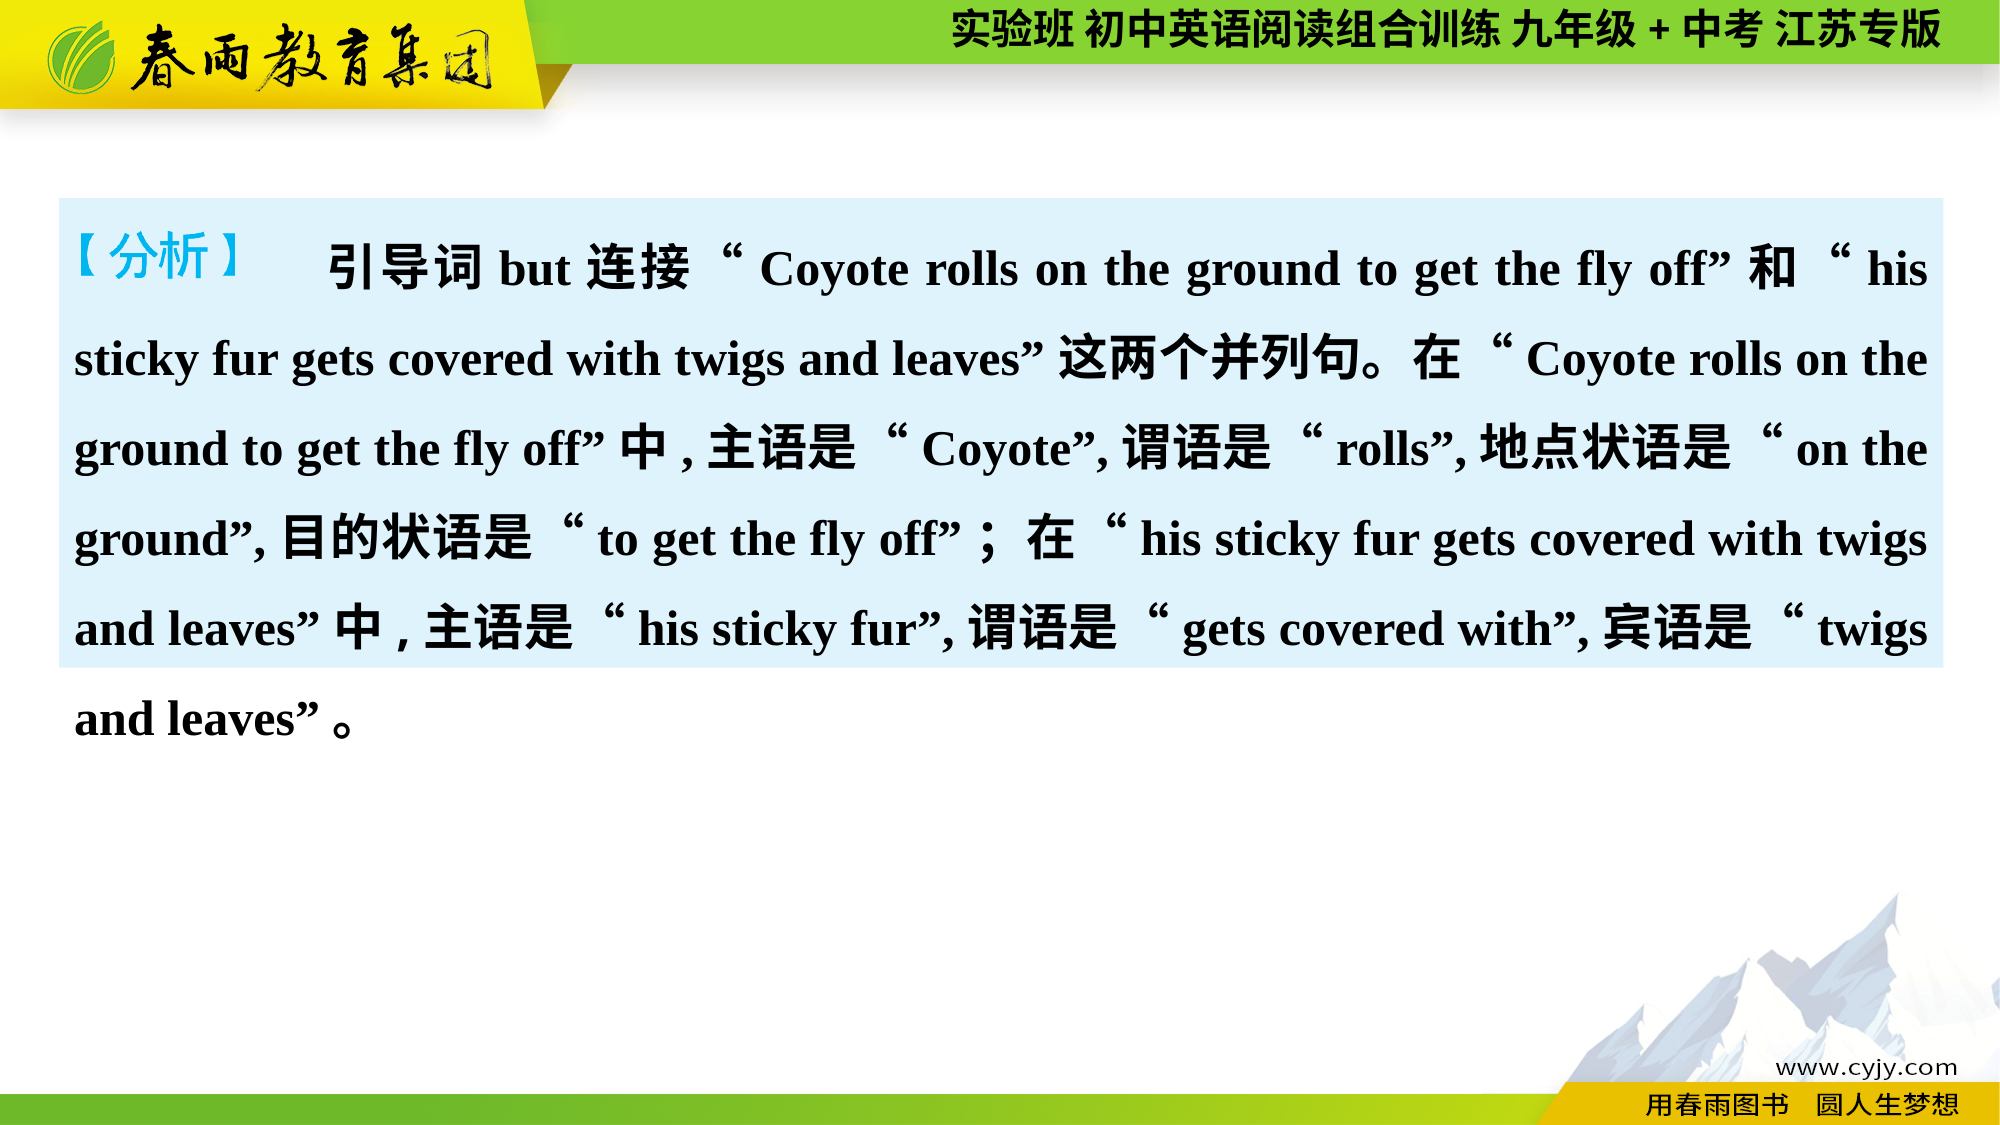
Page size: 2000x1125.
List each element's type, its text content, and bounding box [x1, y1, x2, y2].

picture [0, 0, 2000, 1125]
list 引导词but连接“Coyote rolls on the ground to get the fly off”和“his sticky fur gets covered with twigs and leaves”这两个并列句。在“Coyote rolls on the ground to get the fly off”中,主语是“Coyote”,谓语是“rolls”,地点状语是“on the ground”,目的状语是“to get the fly off”；在“his sticky fur gets covered with twigs and leaves”中,主语是“his sticky fur”,谓语是“gets covered with”,宾语是“twigs and leaves”。 [59, 198, 1944, 668]
